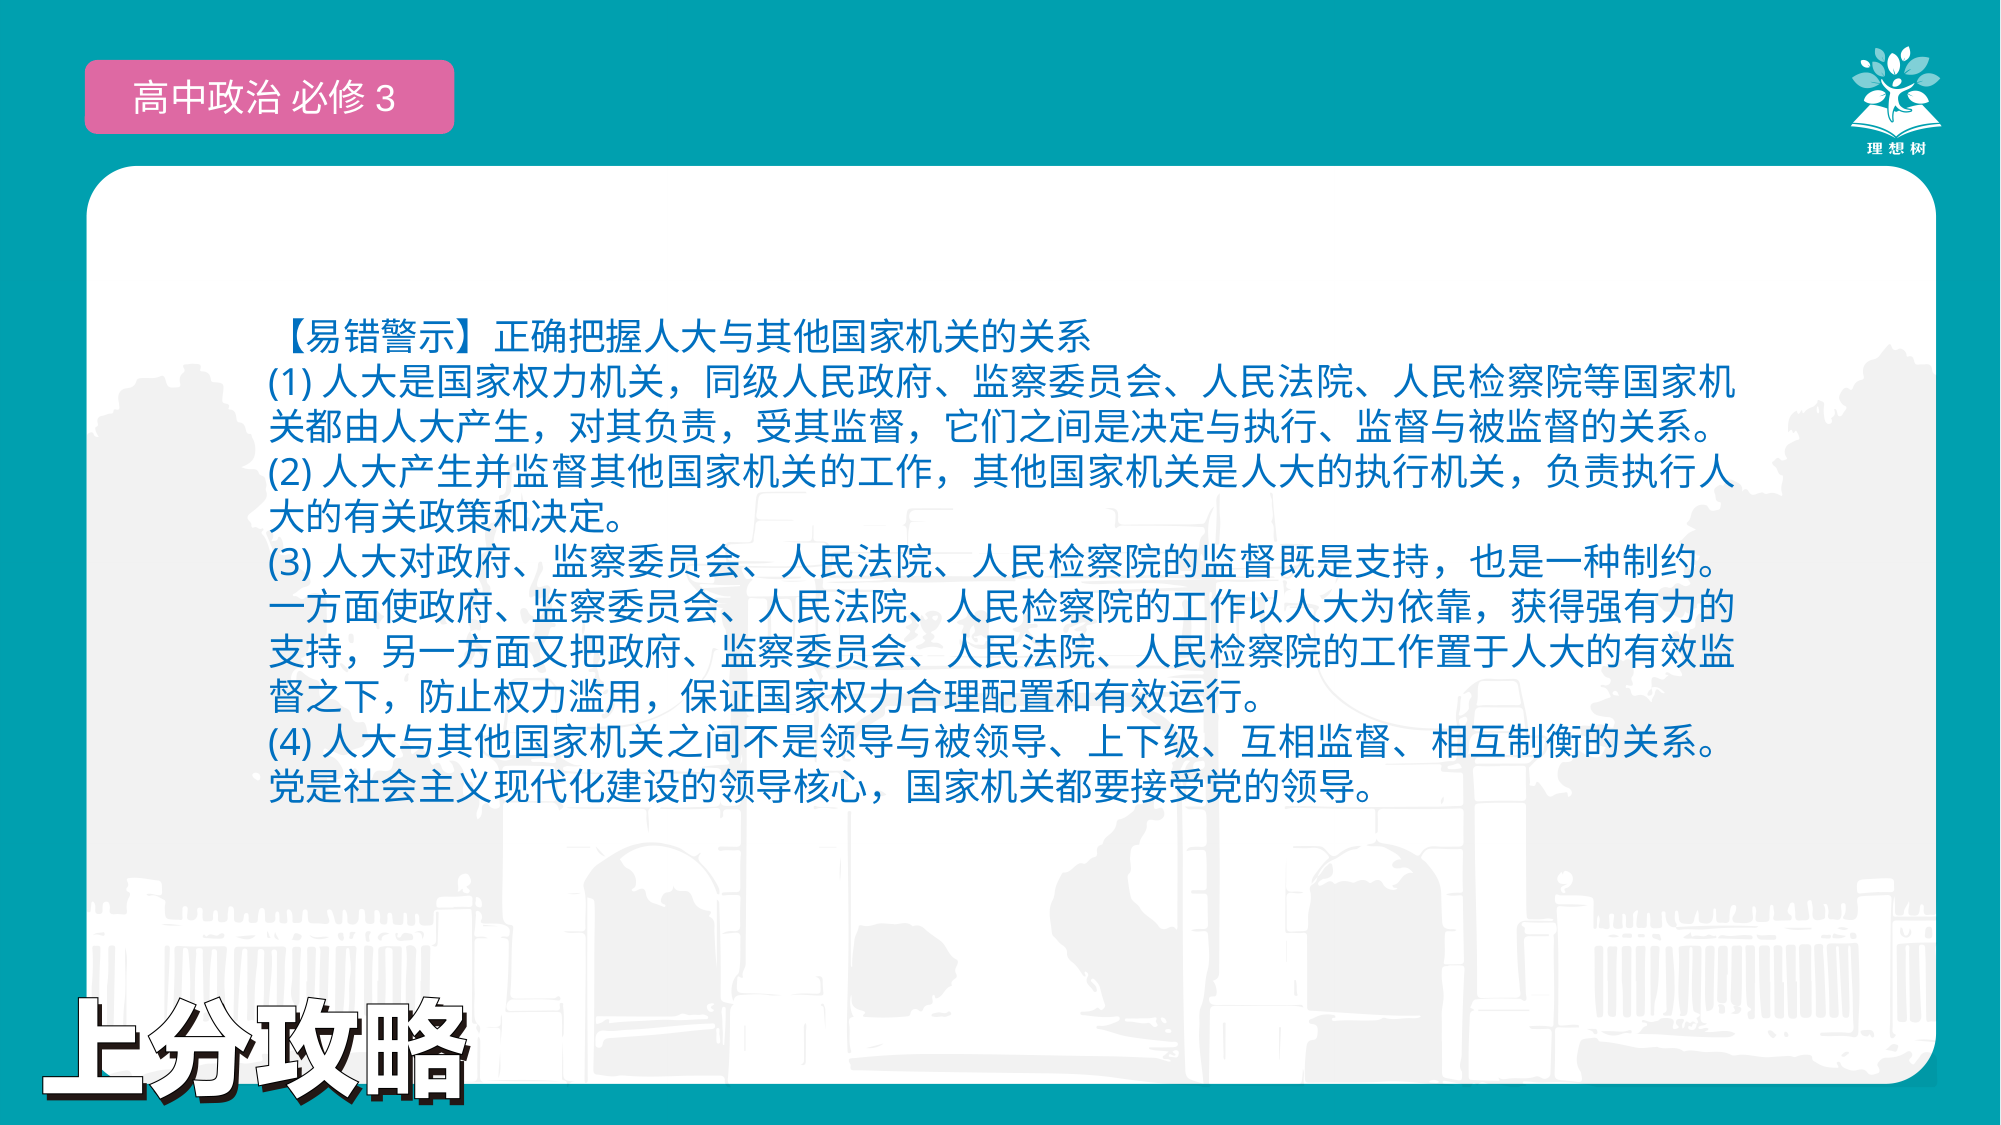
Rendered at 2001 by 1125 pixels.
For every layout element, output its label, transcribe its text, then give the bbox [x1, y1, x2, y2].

picture [0, 0, 2001, 1125]
text_box 【易错警示】正确把握人大与其他国家机关的关系 (1)人大是国家权力机关，同级人民政府、监察委员会、人民法院、人民检察院等国家机关都由人大产生，对其负责，受其监督，它们之间是决定与执行、监督与被监督的关系。 (2)人大产生并监督其他国家机关的工作，其他国家机关是人大的执行机关，负责执行人大的有关政策和决定。 (3)人大对政府、监察委员会、人民法院、人民检察院的监督既是支持，也是一种制约。一方面使政府、监察委员会、人民法院、人民检察院的工作以人大为依靠，获得强有力的支持，另一方面又把政府、监察委员会、人民法院、人民检察院的工作置于人大的有效监督之下，防止权力滥用，保证国家权力合理配置和有效运行。 (4)人大与其他国家机关之间不是领导与被领导、上下级、互相监督、相互制衡的关系。党是社会主义现代化建设的领导核心，国家机关都要接受党的领导。 [253, 305, 1751, 815]
text_box 高中政治 必修3 [83, 58, 456, 135]
